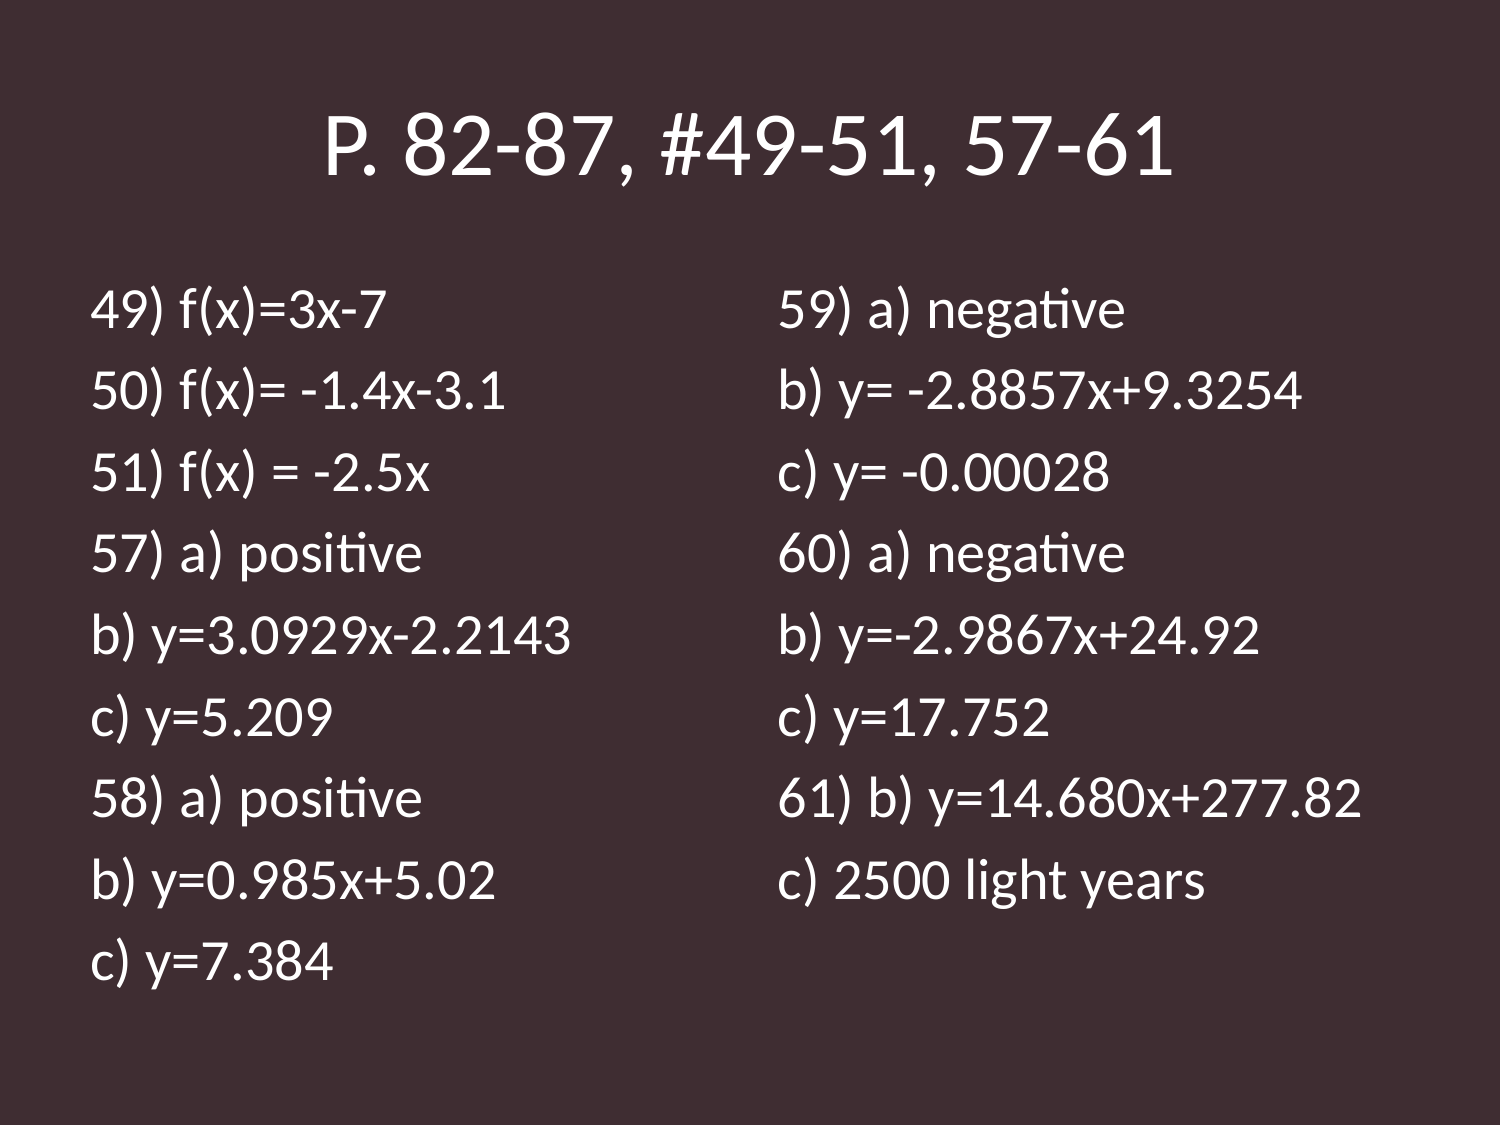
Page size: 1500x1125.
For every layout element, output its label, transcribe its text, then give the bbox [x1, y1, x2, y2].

title P. 82-87, #49-51, 57-61 [75, 45, 1425, 233]
list 59) a) negative b) y= -2.8857x+9.3254 c) y= -0.00028 60) a) negative b) y=-2.9867x+24.92 c) y=17.752 61) b) y=14.680x+277.82 c) 2500 light years [762, 262, 1425, 1005]
list 49) f(x)=3x-7 50) f(x)= -1.4x-3.1 51) f(x) = -2.5x 57) a) positive b) y=3.0929x-2.2143 c) y=5.209 58) a) positive b) y=0.985x+5.02 c) y=7.384 [75, 262, 738, 1005]
